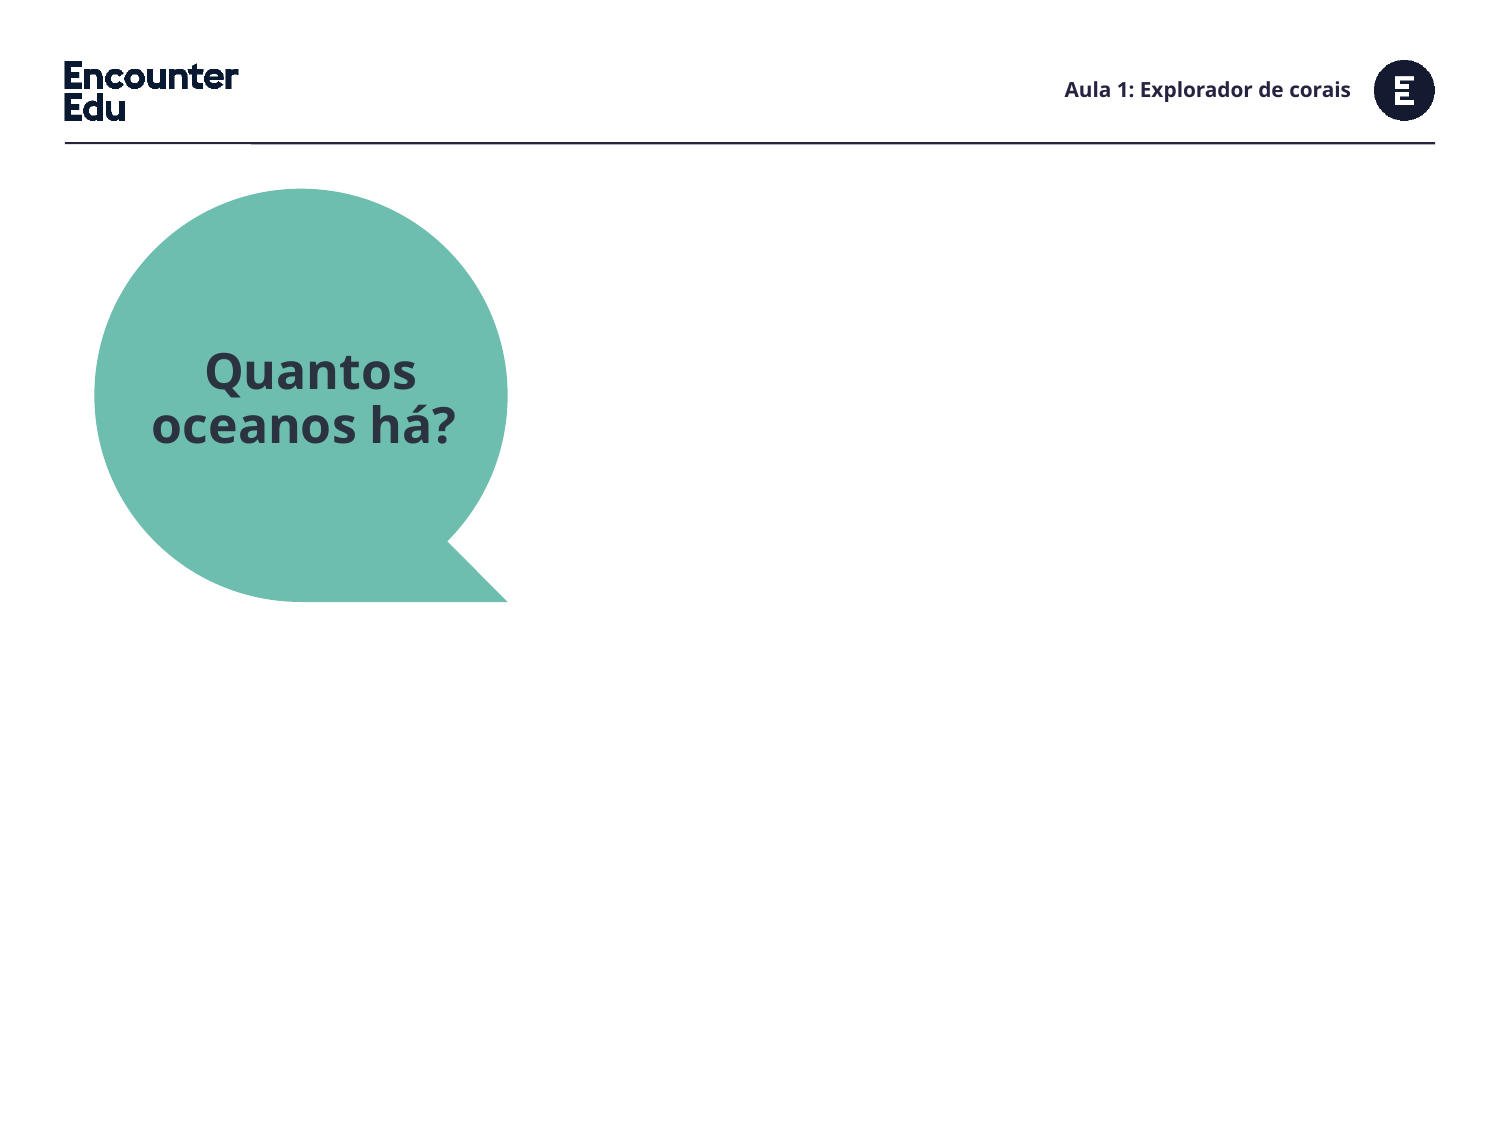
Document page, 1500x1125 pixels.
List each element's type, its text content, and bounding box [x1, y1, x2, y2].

title Aula 1: Explorador de corais [749, 67, 1359, 114]
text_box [94, 188, 508, 608]
picture [1372, 58, 1436, 122]
picture [60, 59, 243, 122]
